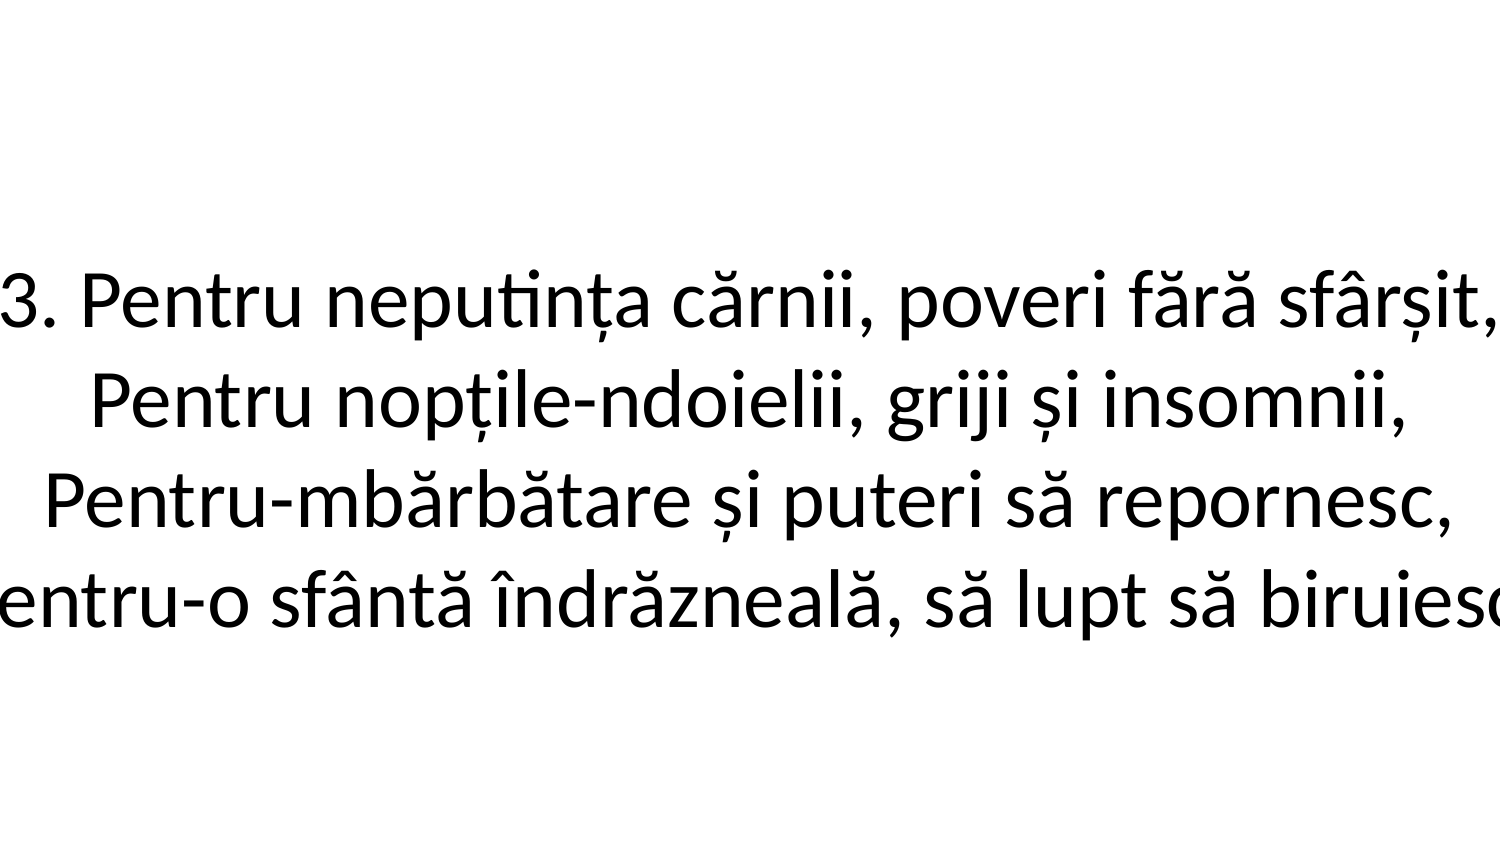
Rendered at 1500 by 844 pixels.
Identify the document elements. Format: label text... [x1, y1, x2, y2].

text_box 3. Pentru neputința cărnii, poveri fără sfârșit, Pentru nopțile-ndoielii, griji și insomnii, Pentru-mbărbătare și puteri să repornesc, Pentru-o sfântă îndrăzneală, să lupt să biruiesc. [0, 192, 1500, 652]
